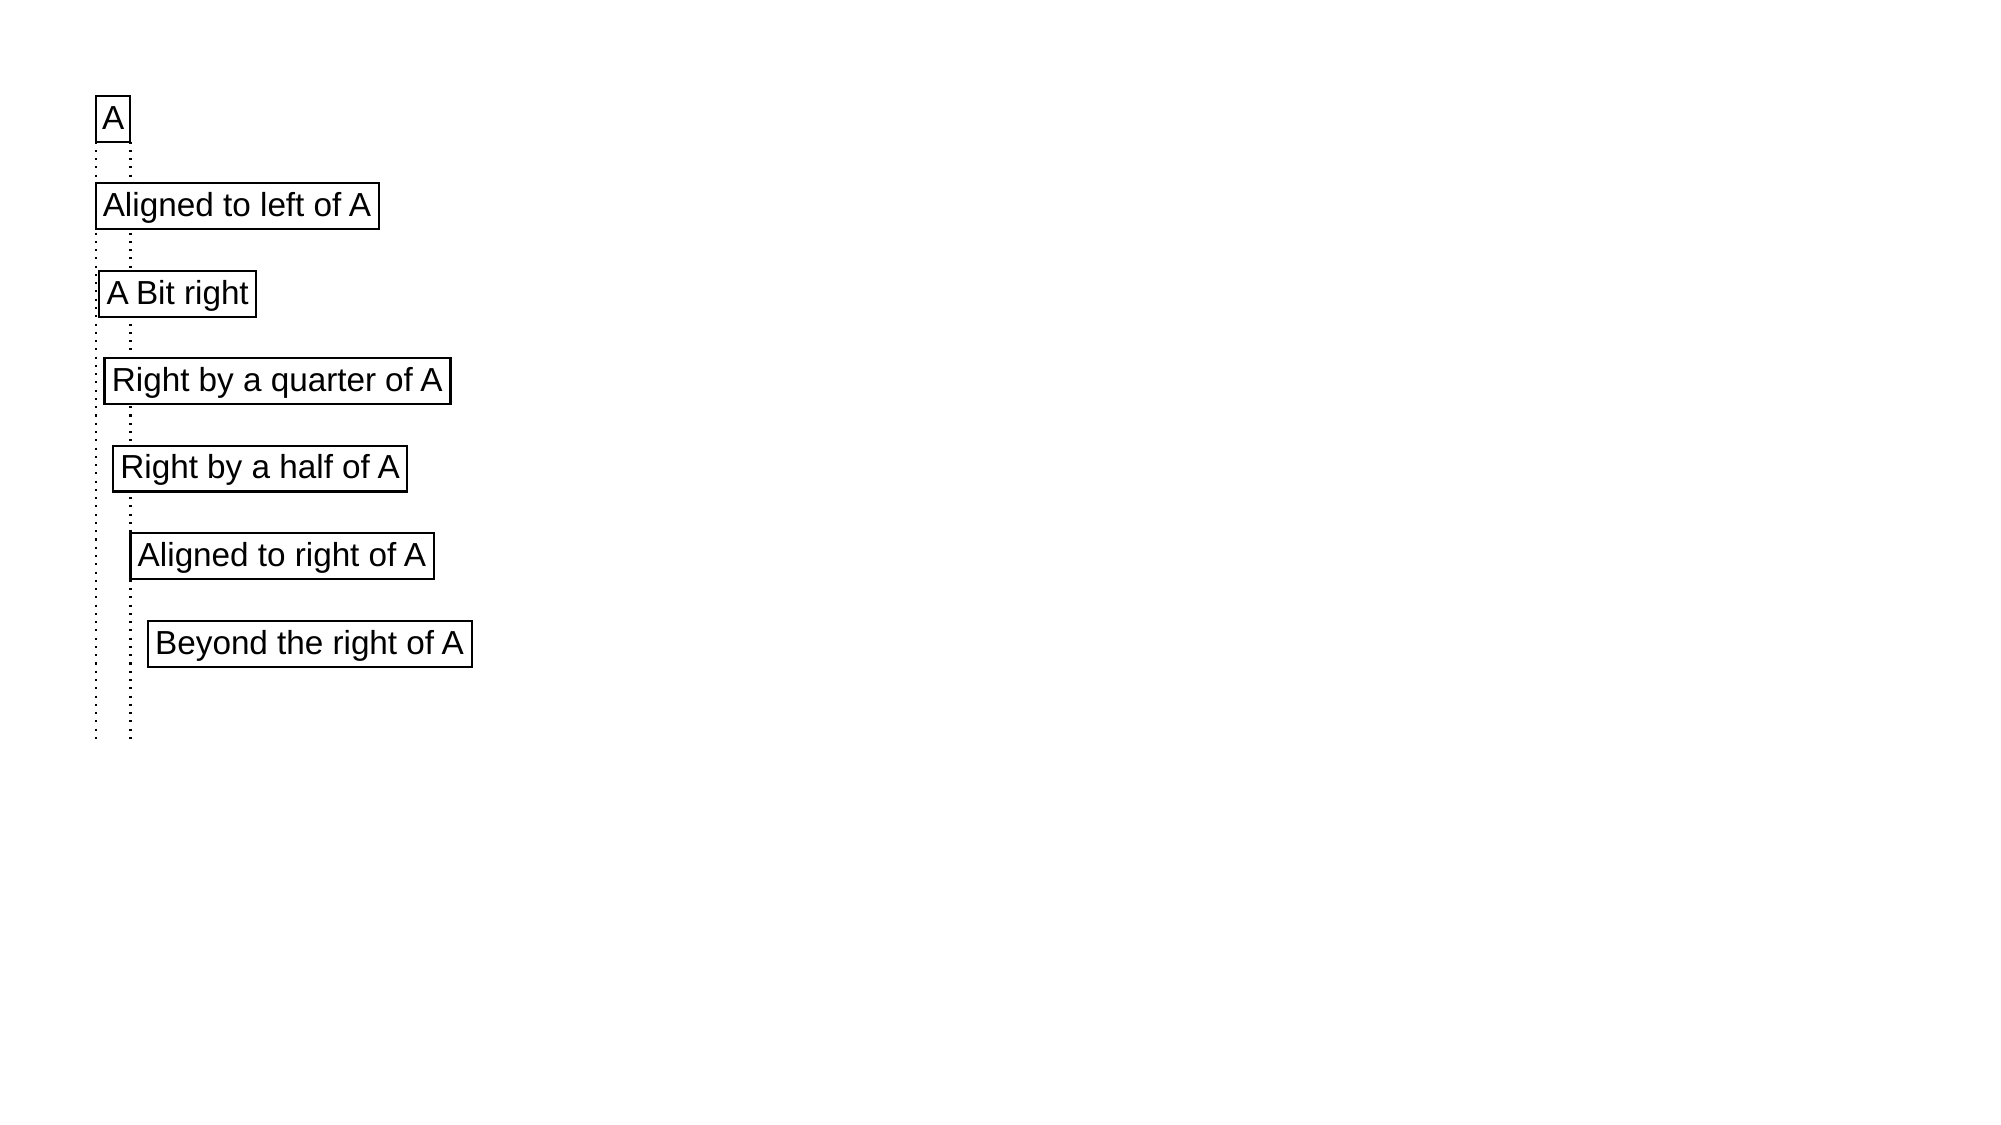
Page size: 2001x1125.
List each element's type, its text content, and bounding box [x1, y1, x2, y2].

text_box A Bit right [99, 270, 130, 317]
text_box A [95, 95, 131, 142]
text_box Right by a half of A [131, 445, 408, 492]
text_box Aligned to left of A [131, 183, 379, 230]
text_box [74, 74, 494, 744]
text_box Beyond the right of A [147, 620, 472, 667]
text_box Aligned to left of A [96, 183, 130, 230]
text_box A Bit right [131, 270, 257, 317]
text_box Aligned to right of A [131, 533, 434, 580]
text_box Right by a quarter of A [131, 358, 451, 405]
text_box Right by a quarter of A [104, 358, 130, 405]
text_box Right by a half of A [113, 445, 130, 492]
